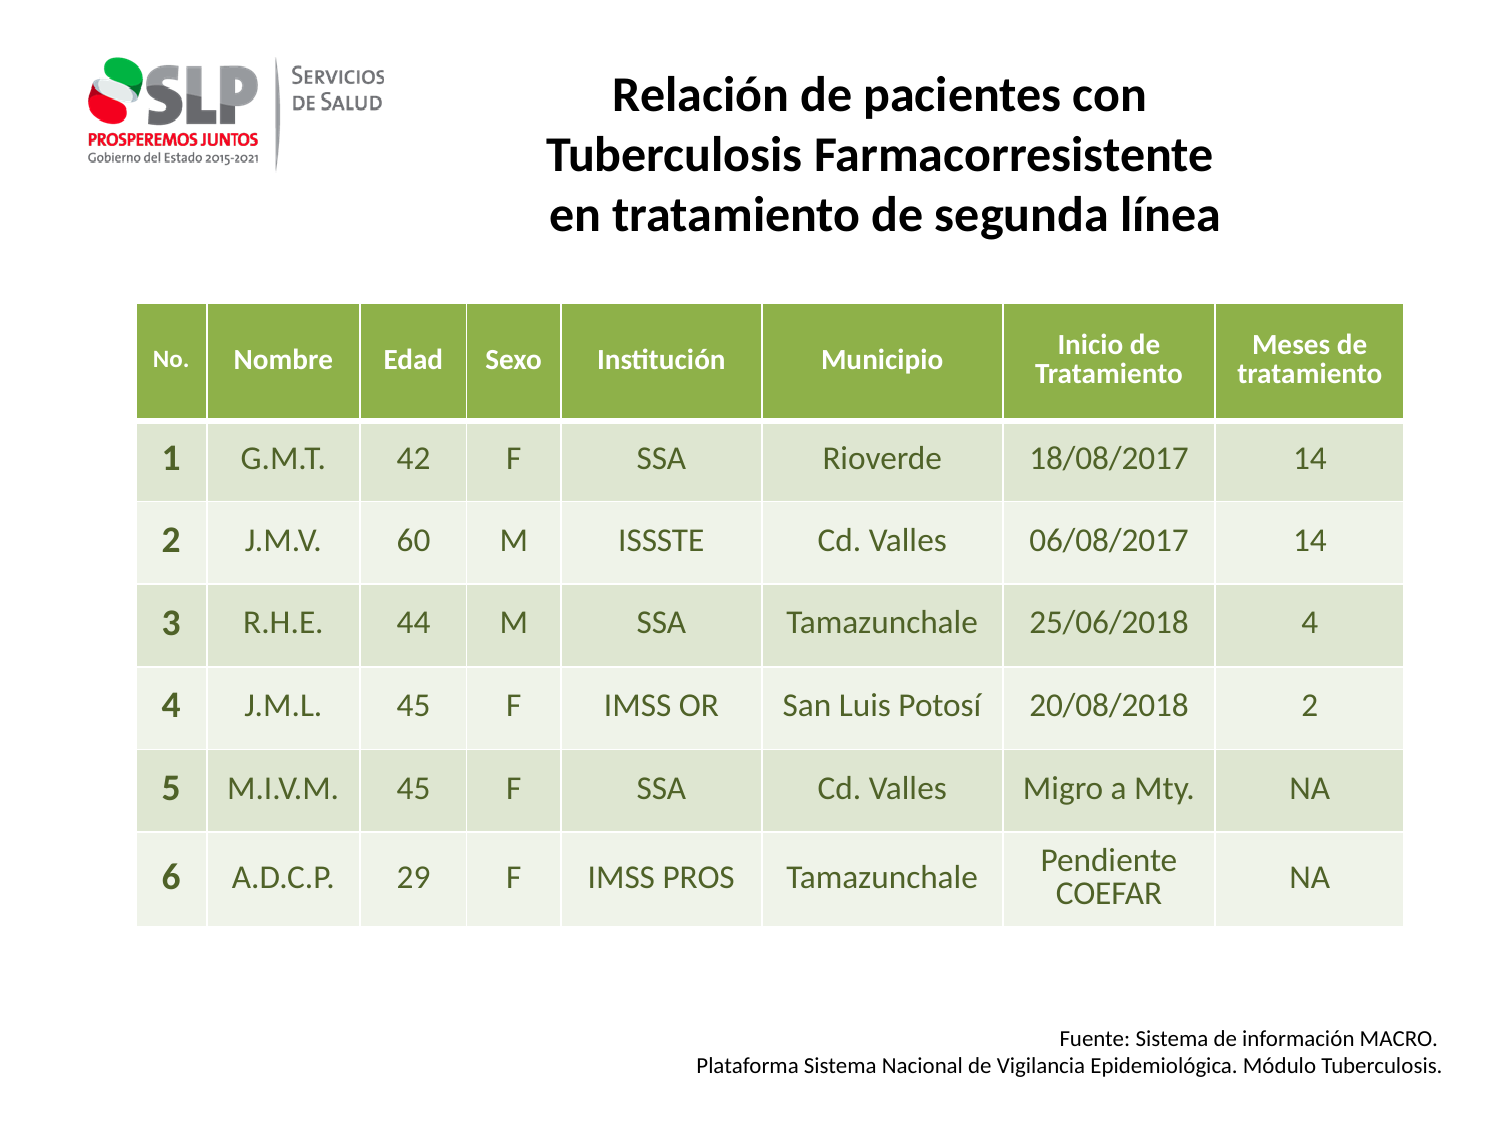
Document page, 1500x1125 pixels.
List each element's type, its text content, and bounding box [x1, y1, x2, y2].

table_cell 4 [1216, 585, 1403, 666]
table_cell Pendiente COEFAR [1004, 833, 1214, 926]
table_header Institución [562, 304, 761, 418]
table_cell SSA [562, 424, 761, 501]
table_cell SSA [562, 750, 761, 831]
table_cell Migro a Mty. [1004, 750, 1214, 831]
table_cell J.M.V. [208, 502, 359, 583]
table_cell 2 [137, 502, 206, 583]
table_cell 42 [361, 424, 466, 501]
table_cell G.M.T. [208, 424, 359, 501]
table_cell F [467, 833, 560, 926]
table_cell 6 [137, 833, 206, 926]
table_cell 14 [1216, 424, 1403, 501]
table_cell F [467, 668, 560, 749]
table_cell R.H.E. [208, 585, 359, 666]
table_cell IMSS OR [562, 668, 761, 749]
table_cell 60 [361, 502, 466, 583]
table_cell 14 [1216, 502, 1403, 583]
table_cell 5 [137, 750, 206, 831]
text_box Relación de pacientes con Tuberculosis Farmacorresistente en tratamiento de segunda línea [277, 54, 1495, 250]
picture [88, 57, 385, 173]
table_cell Cd. Valles [763, 750, 1002, 831]
table_cell ISSSTE [562, 502, 761, 583]
table_cell 18/08/2017 [1004, 424, 1214, 501]
table_cell SSA [562, 585, 761, 666]
table_cell San Luis Potosí [763, 668, 1002, 749]
table_cell Cd. Valles [763, 502, 1002, 583]
table_cell Rioverde [763, 424, 1002, 501]
table_header No. [137, 304, 206, 418]
table_cell 20/08/2018 [1004, 668, 1214, 749]
table_cell NA [1216, 833, 1403, 926]
table_cell 44 [361, 585, 466, 666]
table_header Edad [361, 304, 466, 418]
table_cell 06/08/2017 [1004, 502, 1214, 583]
table_cell 4 [137, 668, 206, 749]
table_header Meses de tratamiento [1216, 304, 1403, 418]
table_cell M.I.V.M. [208, 750, 359, 831]
table_cell IMSS PROS [562, 833, 761, 926]
table_header Nombre [208, 304, 359, 418]
table_cell J.M.L. [208, 668, 359, 749]
table_header Sexo [467, 304, 560, 418]
table_cell A.D.C.P. [208, 833, 359, 926]
table_cell 25/06/2018 [1004, 585, 1214, 666]
text_box Fuente: Sistema de información MACRO. Plataforma Sistema Nacional de Vigilancia Epidemiológica. Módulo Tuberculosis. [289, 1015, 1459, 1086]
table_cell 45 [361, 668, 466, 749]
table_cell 45 [361, 750, 466, 831]
table_cell 1 [137, 424, 206, 501]
table_cell NA [1216, 750, 1403, 831]
table_cell Tamazunchale [763, 833, 1002, 926]
table_cell F [467, 750, 560, 831]
table_header Inicio de Tratamiento [1004, 304, 1214, 418]
table_cell F [467, 424, 560, 501]
table_cell M [467, 585, 560, 666]
table_cell 2 [1216, 668, 1403, 749]
table_cell 3 [137, 585, 206, 666]
table_cell 29 [361, 833, 466, 926]
table_cell M [467, 502, 560, 583]
table_header Municipio [763, 304, 1002, 418]
table_cell Tamazunchale [763, 585, 1002, 666]
